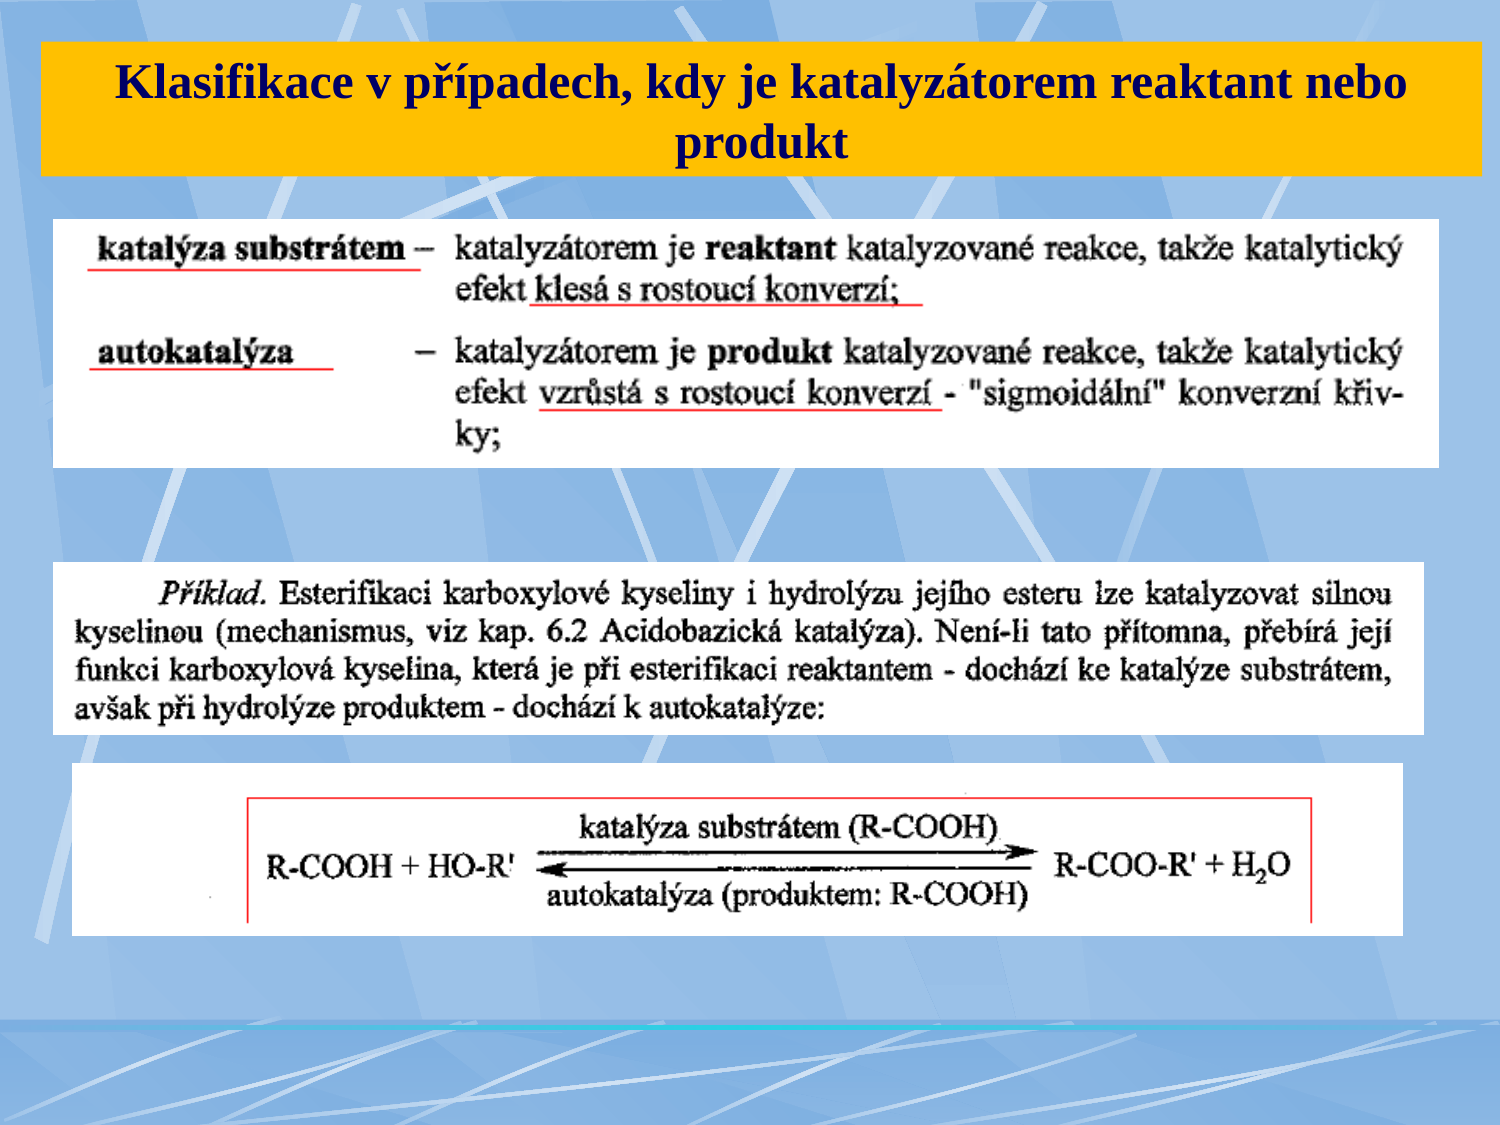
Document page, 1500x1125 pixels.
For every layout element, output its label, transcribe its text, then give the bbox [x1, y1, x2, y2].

picture [52, 219, 1439, 469]
picture [72, 762, 1403, 936]
picture [52, 562, 1424, 736]
text_box Klasifikace v případech, kdy je katalyzátorem reaktant nebo produkt [41, 41, 1483, 177]
